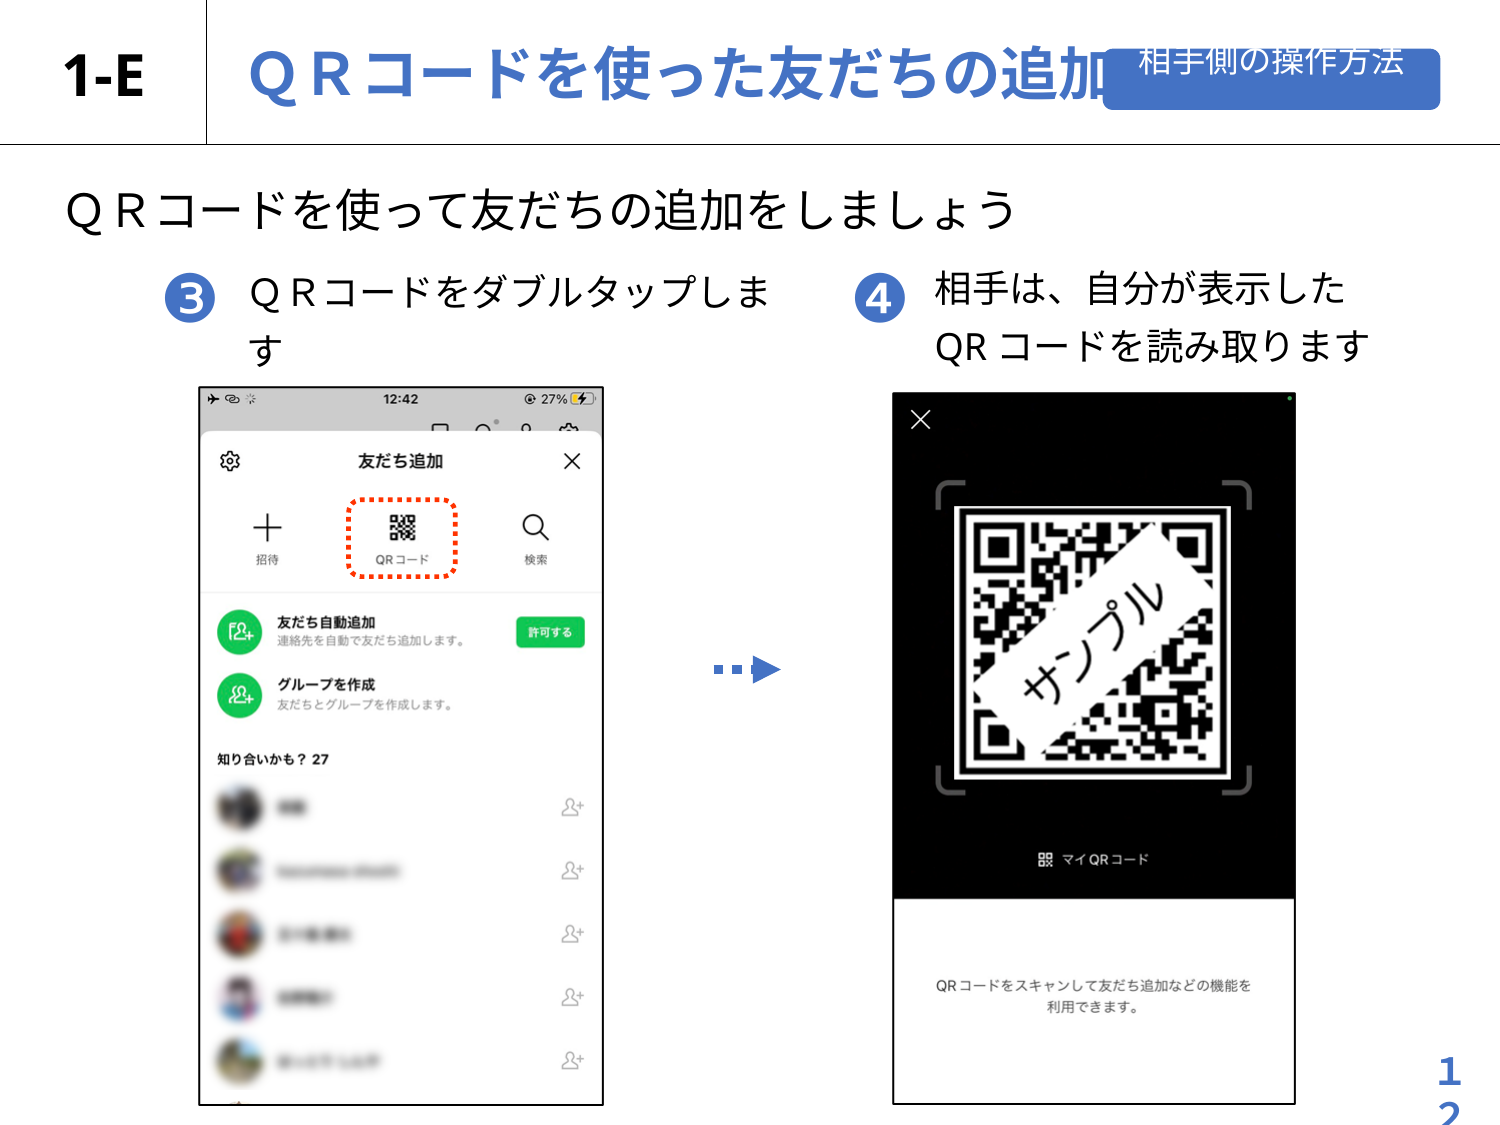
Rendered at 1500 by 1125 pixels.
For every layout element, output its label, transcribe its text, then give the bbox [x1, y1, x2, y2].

text_box ＱＲコードをダブルタップします [231, 274, 820, 381]
text_box ❸ [145, 274, 223, 343]
text_box ❹ [835, 274, 919, 343]
picture [892, 391, 1296, 1105]
picture [198, 386, 604, 1106]
text_box 相手側の操作方法 [1102, 48, 1441, 110]
text_box 1-E [0, 0, 207, 147]
text_box 相手は、自分が表示した QRコードを読み取ります [919, 243, 1500, 376]
text_box １２ [1399, 1063, 1500, 1123]
text_box ＱＲコードを使って友だちの追加をしましょう [46, 180, 1422, 274]
title ＱＲコードを使った友だちの追加 [228, 36, 1472, 116]
